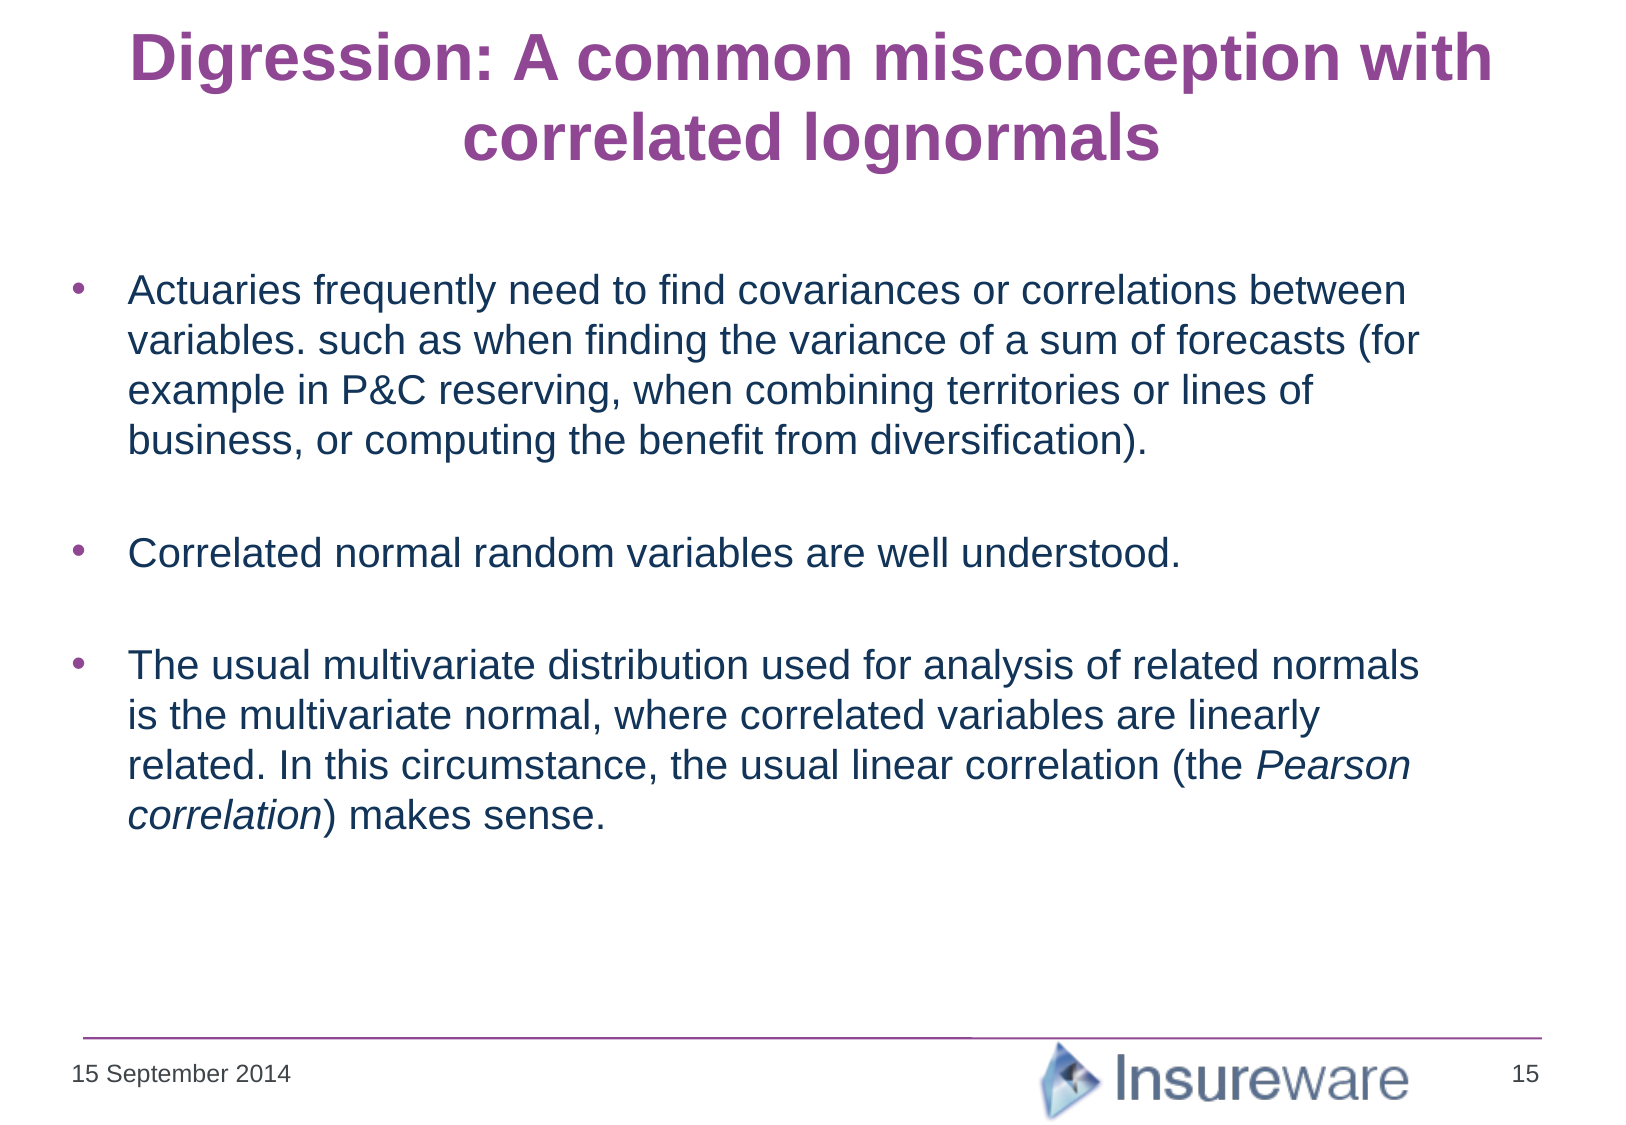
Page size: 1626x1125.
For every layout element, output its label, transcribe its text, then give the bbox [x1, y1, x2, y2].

picture [1036, 1039, 1416, 1125]
title Digression: A common misconception with correlated lognormals [75, 0, 1550, 188]
slide_number 15 [1439, 1050, 1555, 1106]
text_box Actuaries frequently need to find covariances or correlations between variables. such as when finding the variance of a sum of forecasts (for example in P&C reserving, when combining territories or lines of business, or computing the benefit from diversification). Correlated normal random variables are well understood. The usual multivariate distribution used for analysis of related normals is the multivariate normal, where correlated variables are linearly related. In this circumstance, the usual linear correlation (the Pearson correlation) makes sense. [56, 255, 1446, 925]
